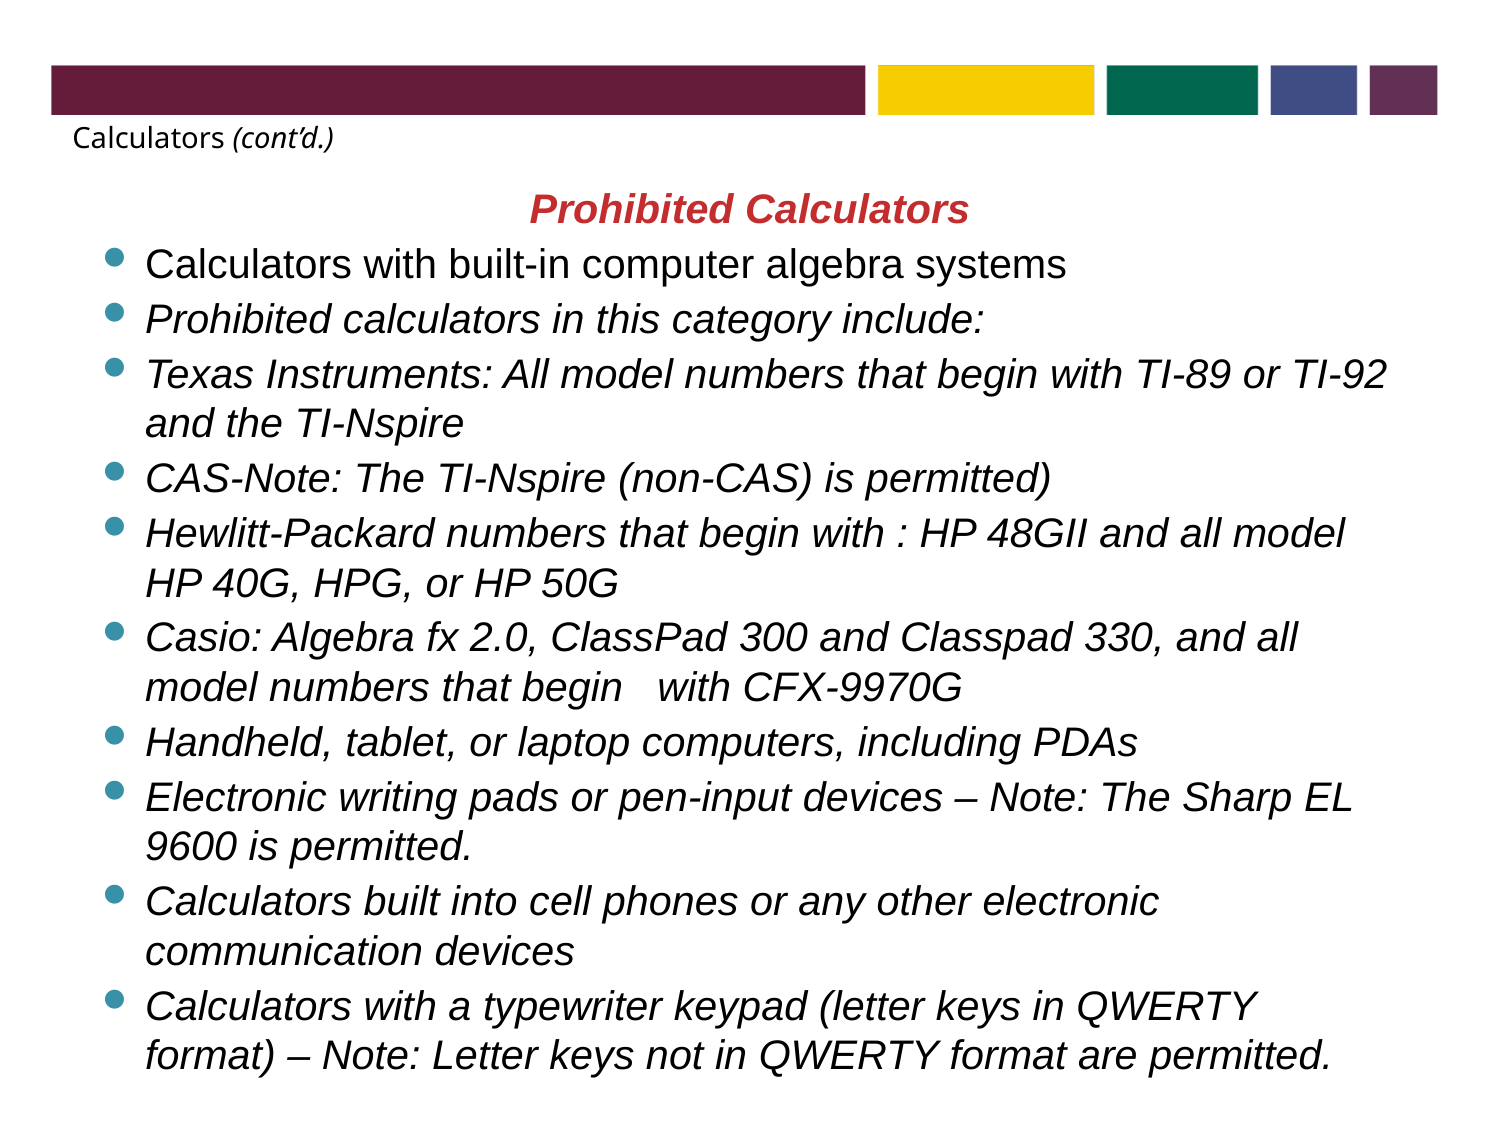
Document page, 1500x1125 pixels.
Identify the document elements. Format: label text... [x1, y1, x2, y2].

picture [37, 49, 1438, 116]
list Prohibited Calculators Calculators with built-in computer algebra systems Prohibited calculators in this category include: Texas Instruments: All model numbers that begin with TI-89 or TI-92 and the TI-Nspire CAS-Note: The TI-Nspire (non-CAS) is permitted) Hewlitt-Packard numbers that begin with : HP 48GII and all model HP 40G, HPG, or HP 50G Casio: Algebra fx 2.0, ClassPad 300 and Classpad 330, and all model numbers that begin with CFX-9970G Handheld, tablet, or laptop computers, including PDAs Electronic writing pads or pen-input devices – Note: The Sharp EL 9600 is permitted. Calculators built into cell phones or any other electronic communication devices Calculators with a typewriter keypad (letter keys in QWERTY format) – Note: Letter keys not in QWERTY format are permitted. [75, 174, 1413, 1100]
list Calculators (cont’d.) [50, 128, 675, 175]
